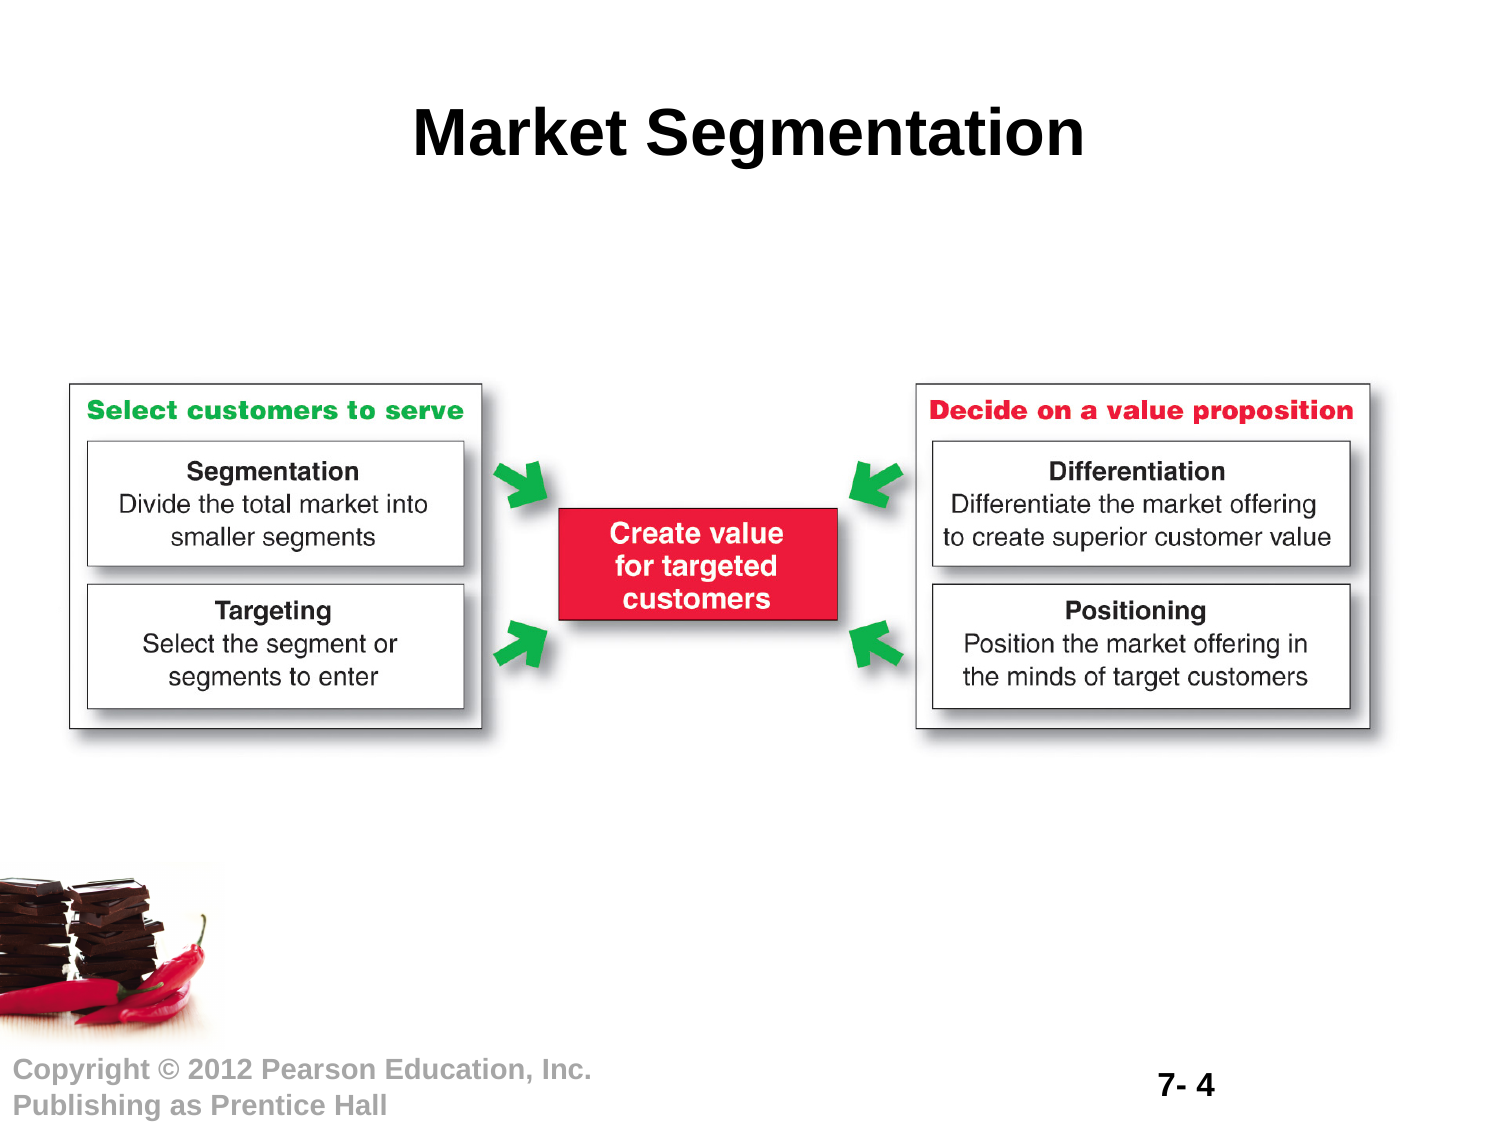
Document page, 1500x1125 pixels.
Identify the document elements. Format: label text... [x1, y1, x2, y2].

picture [37, 374, 1401, 772]
title Market Segmentation [112, 37, 1388, 226]
picture [0, 862, 225, 1050]
